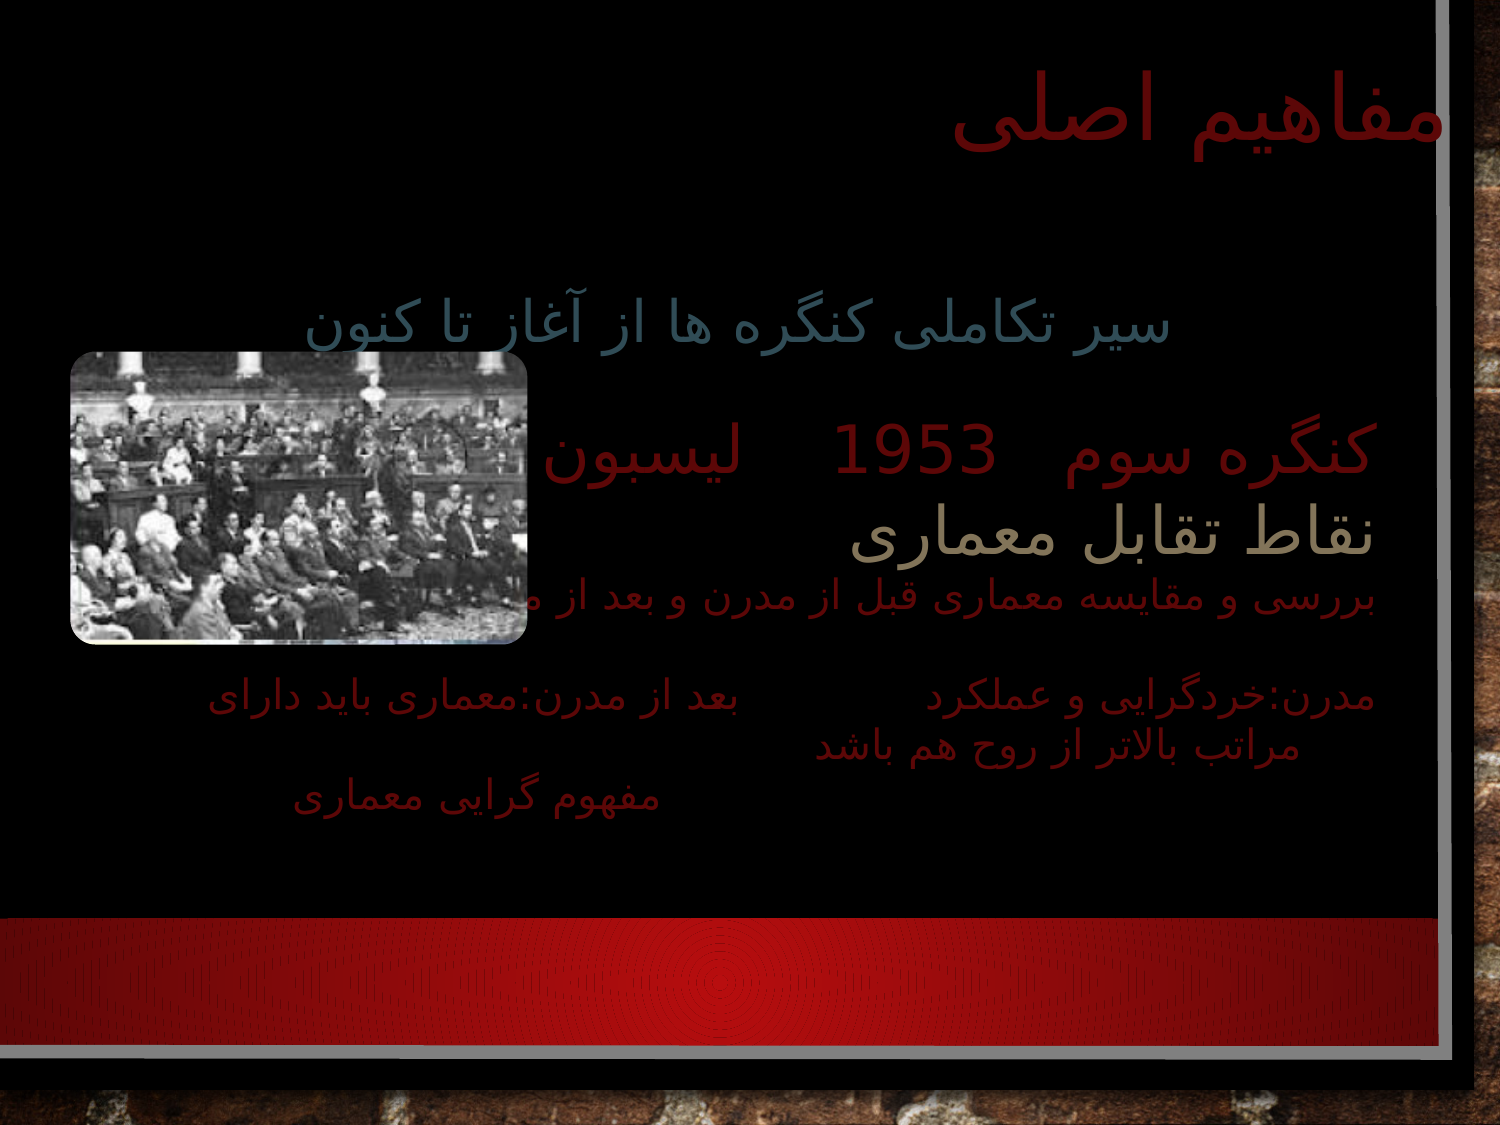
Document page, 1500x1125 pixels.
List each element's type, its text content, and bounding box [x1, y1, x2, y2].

text_box مفاهیم اصلی [171, 0, 1451, 161]
list سیر تکاملی کنگره ها از آغاز تا کنون [112, 262, 1425, 399]
text_box کنگره سوم 1953 لیسبون پرتقال نقاط تقابل معماری بررسی و مقایسه معماری قبل از مدرن و بعد از مدرن مدرن:خردگرایی و عملکرد بعد از مدرن:معماری باید دارای مراتب بالاتر از روح هم باشد مفهوم گرایی معماری [162, 399, 1438, 1120]
picture [0, 0, 1500, 1125]
picture [70, 351, 528, 645]
